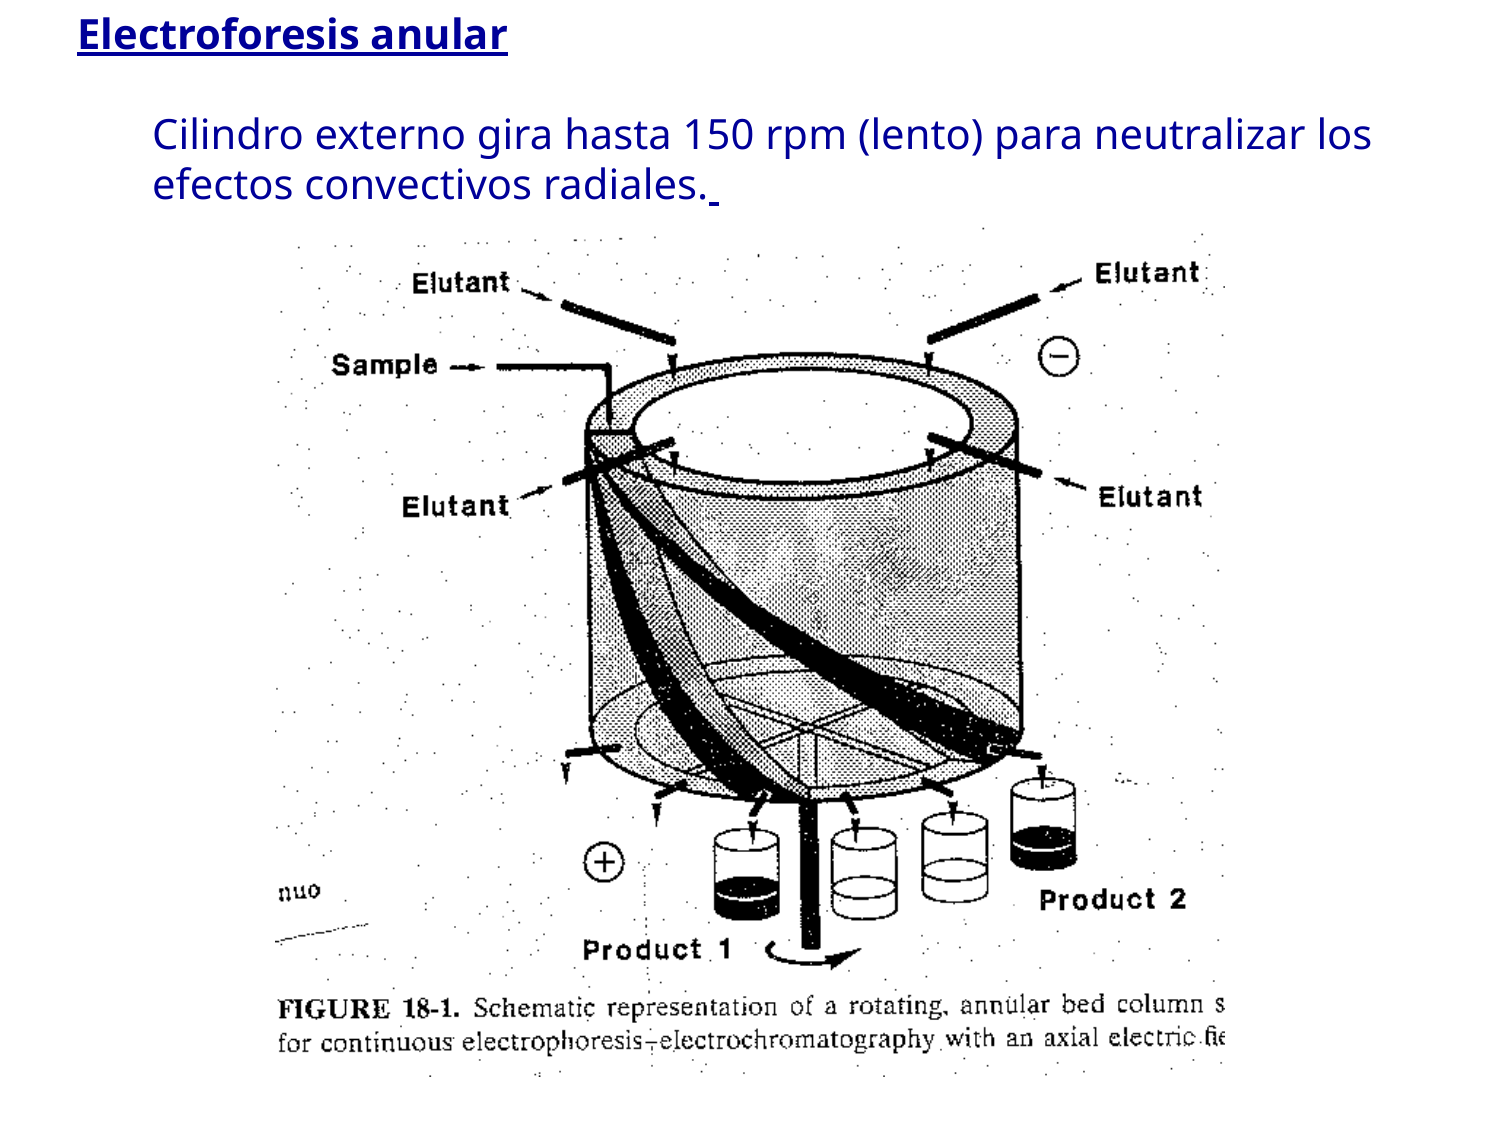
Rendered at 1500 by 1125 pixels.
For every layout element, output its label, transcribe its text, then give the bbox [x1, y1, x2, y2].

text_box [274, 212, 1226, 1077]
text_box Electroforesis anular Cilindro externo gira hasta 150 rpm (lento) para neutralizar los efectos convectivos radiales. [62, 0, 1413, 400]
